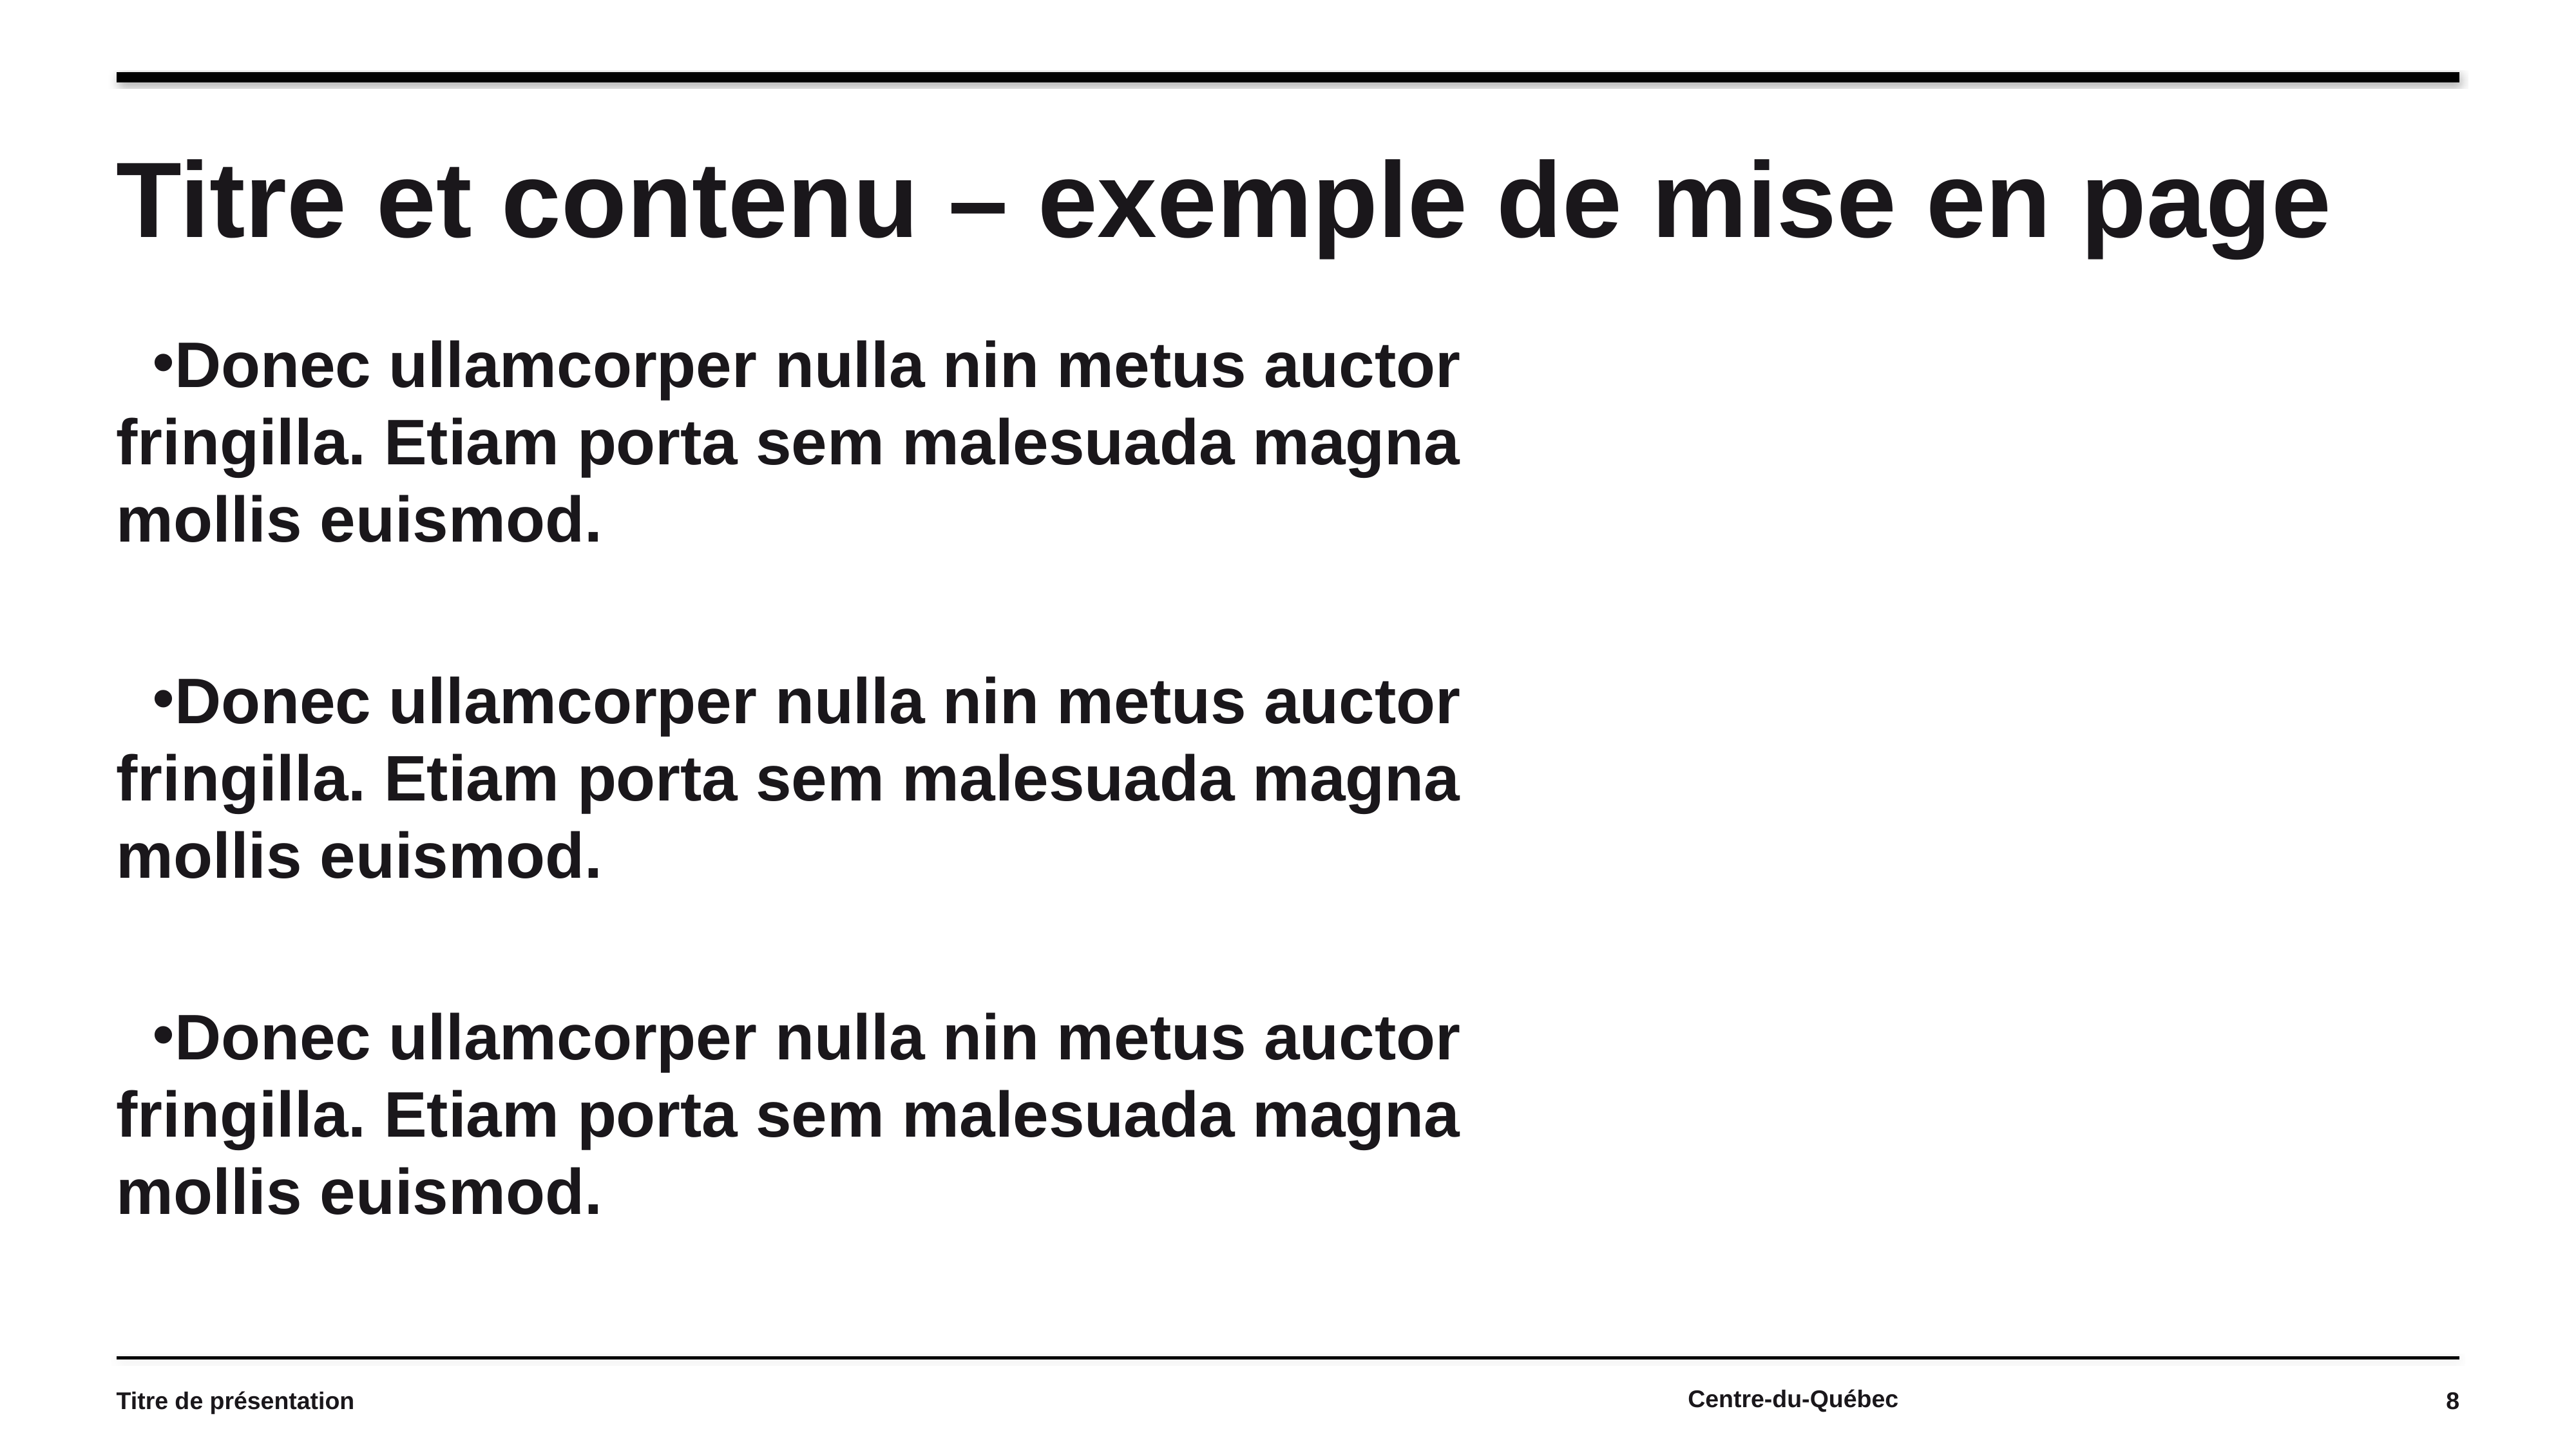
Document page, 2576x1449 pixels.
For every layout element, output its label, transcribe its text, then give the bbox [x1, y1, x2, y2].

footer Titre de présentation [116, 1383, 1566, 1416]
slide_number 8 [2394, 1383, 2460, 1416]
title Titre et contenu – exemple de mise en page [116, 130, 2460, 283]
list Donec ullamcorper nulla nin metus auctor fringilla. Etiam porta sem malesuada magna mollis euismod. Donec ullamcorper nulla nin metus auctor fringilla. Etiam porta sem malesuada magna mollis euismod. Donec ullamcorper nulla nin metus auctor fringilla. Etiam porta sem malesuada magna mollis euismod. [116, 323, 1779, 1280]
